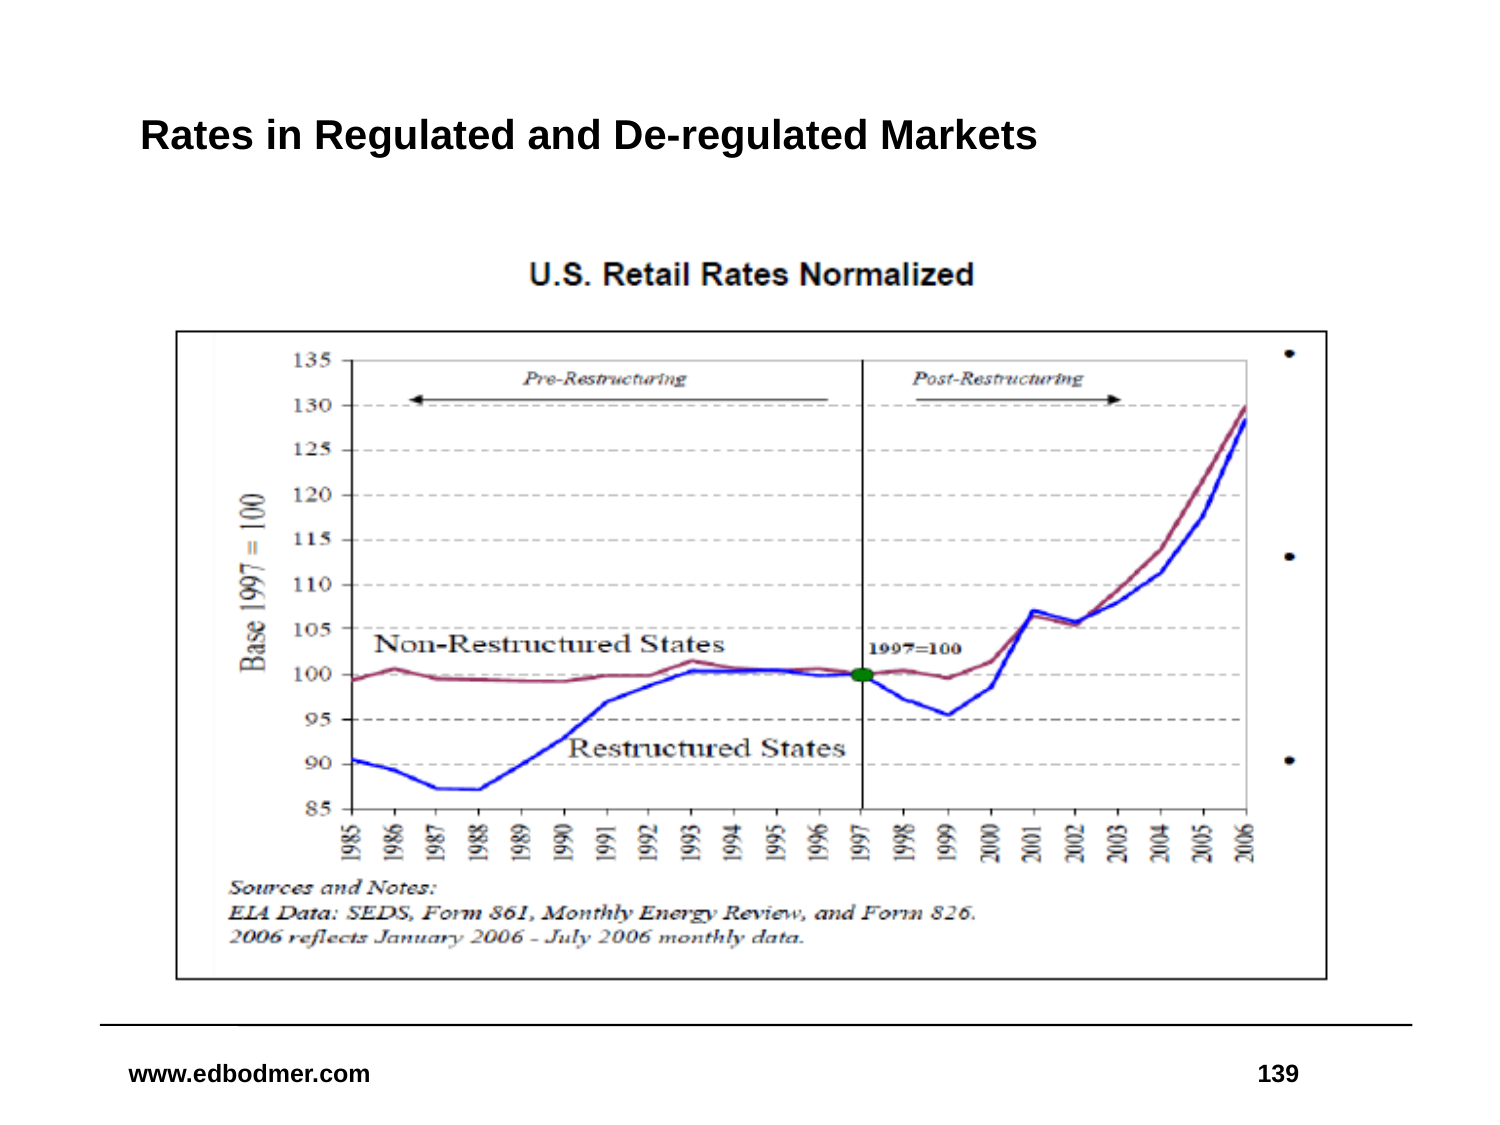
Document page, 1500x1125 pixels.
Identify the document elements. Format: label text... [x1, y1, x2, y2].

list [139, 249, 1361, 1001]
title Rates in Regulated and De-regulated Markets [125, 99, 1288, 225]
